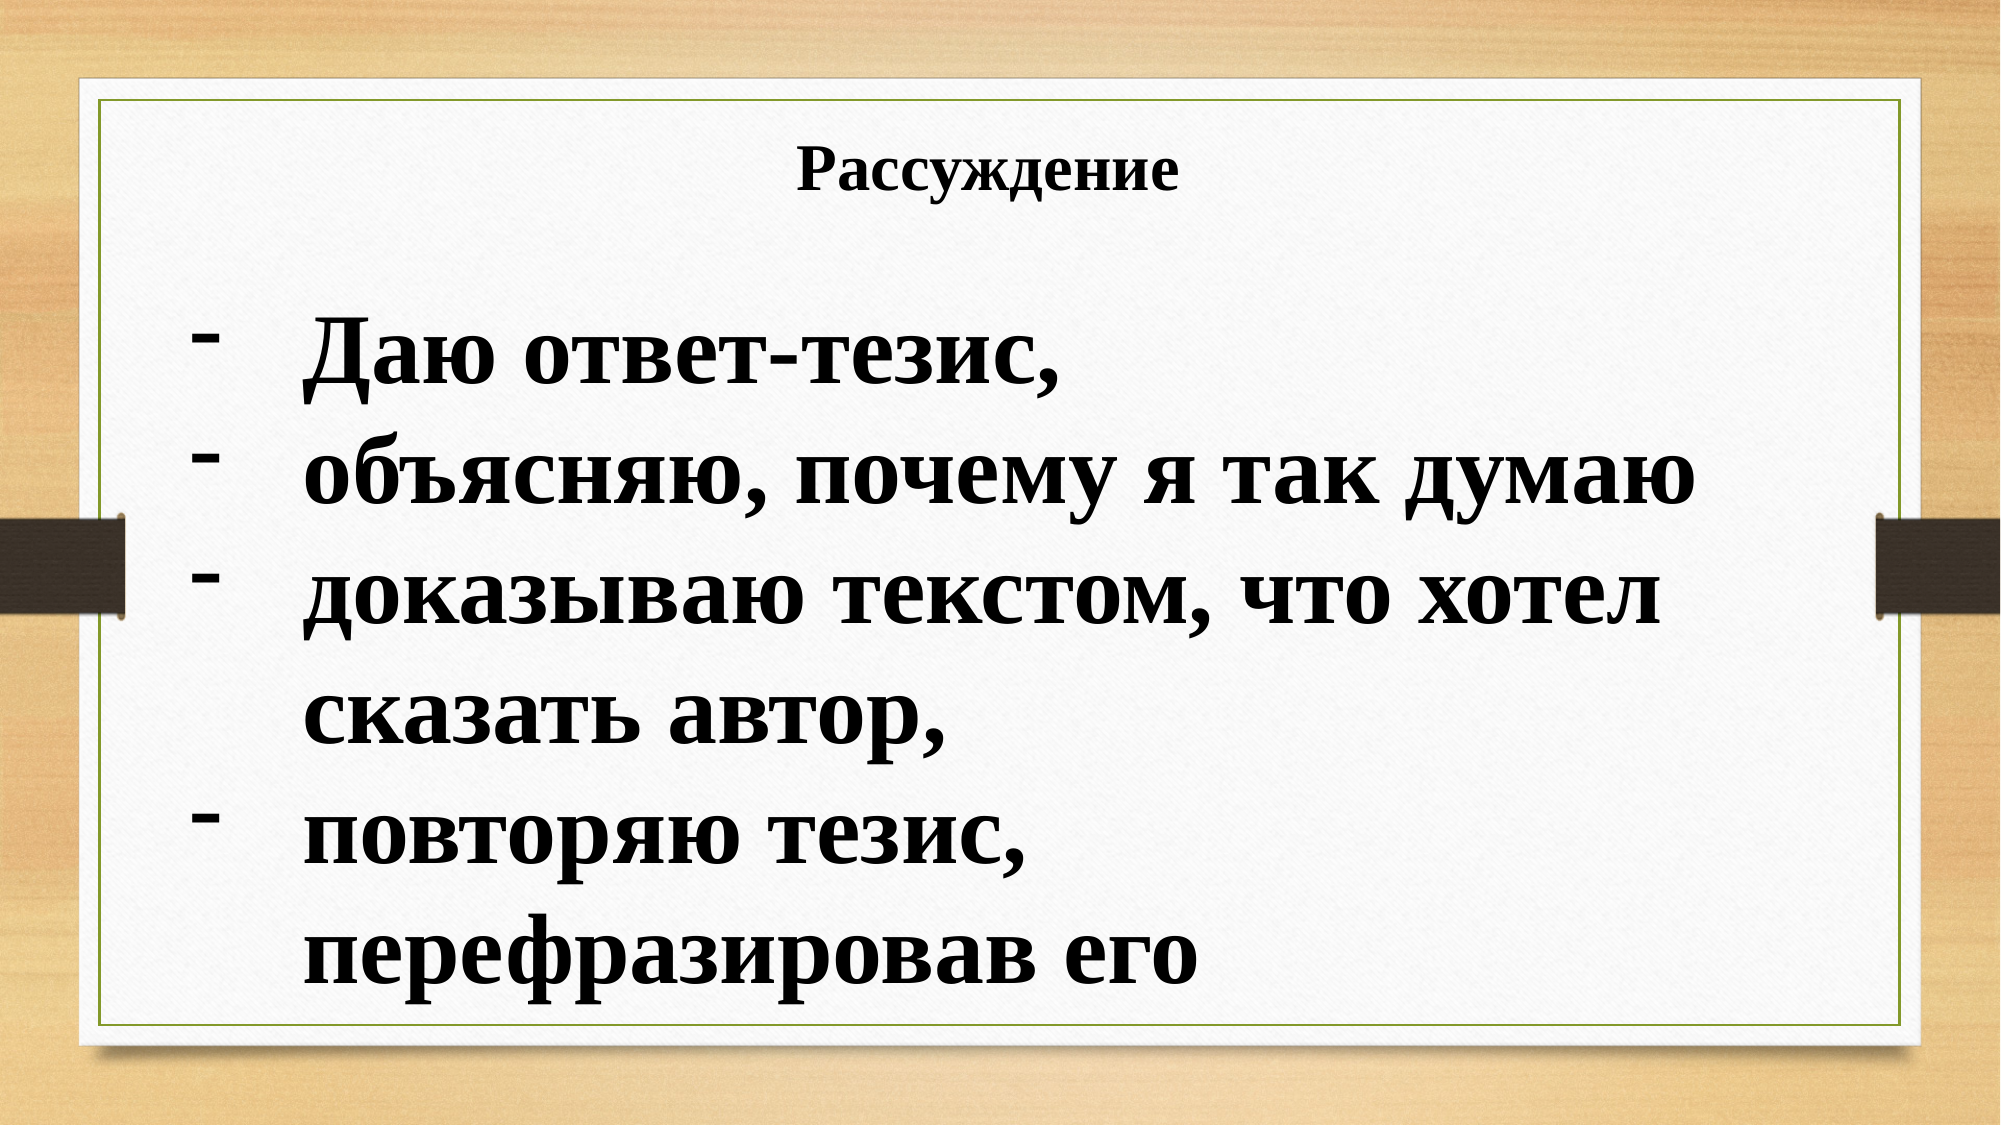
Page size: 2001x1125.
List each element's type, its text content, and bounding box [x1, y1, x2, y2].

text_box Рассуждение Даю ответ-тезис, объясняю, почему я так думаю доказываю текстом, что хотел сказать автор, повторяю тезис, перефразировав его [175, 116, 1802, 1011]
picture [0, 0, 2001, 1125]
